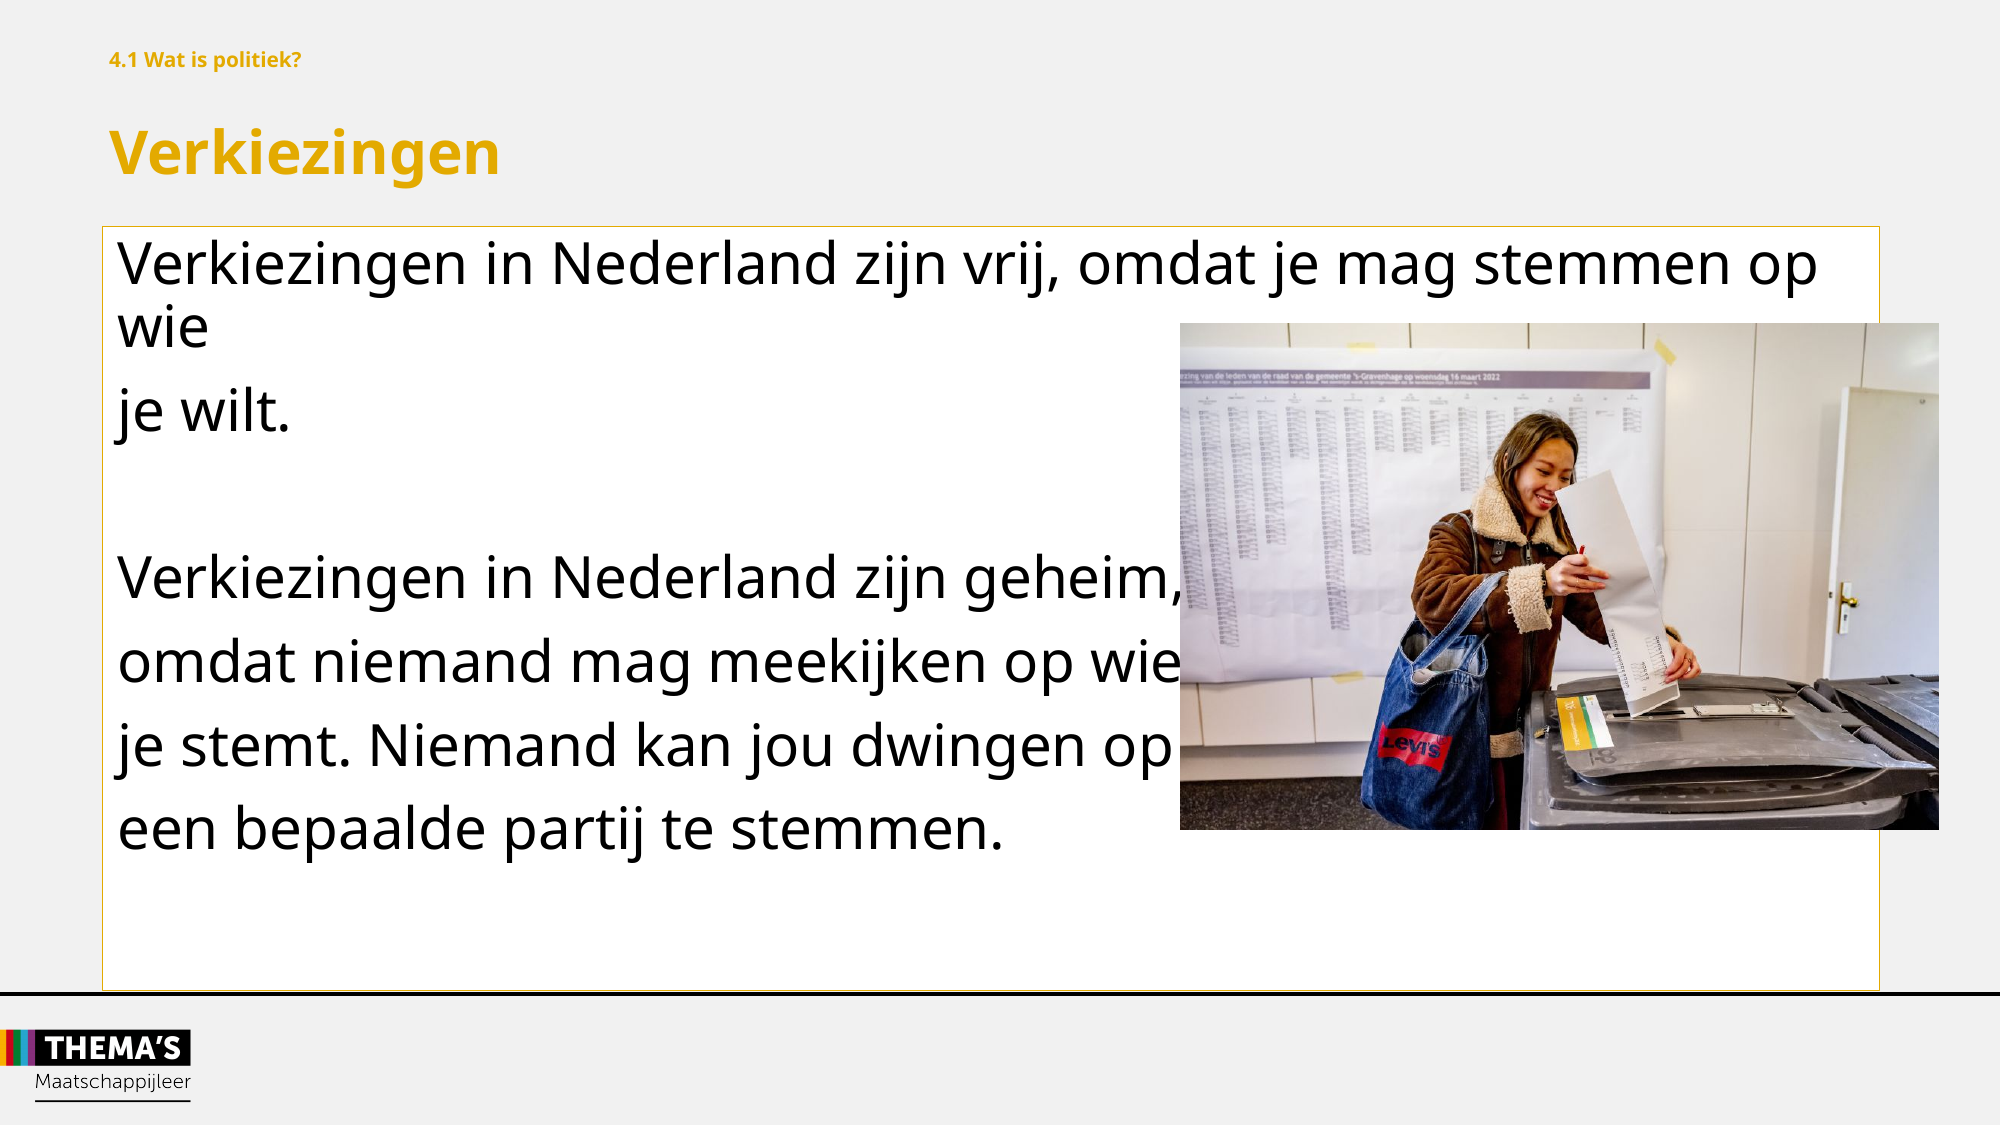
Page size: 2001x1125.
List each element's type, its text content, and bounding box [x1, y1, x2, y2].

picture [1180, 323, 1939, 830]
list Verkiezingen in Nederland zijn vrij, omdat je mag stemmen op wie je wilt. Verkiezingen in Nederland zijn geheim, omdat niemand mag meekijken op wie je stemt. Niemand kan jou dwingen op een bepaalde partij te stemmen. [102, 226, 1880, 991]
list Verkiezingen [94, 114, 1879, 205]
picture [0, 993, 203, 1125]
list 4.1 Wat is politiek? [94, 33, 941, 88]
